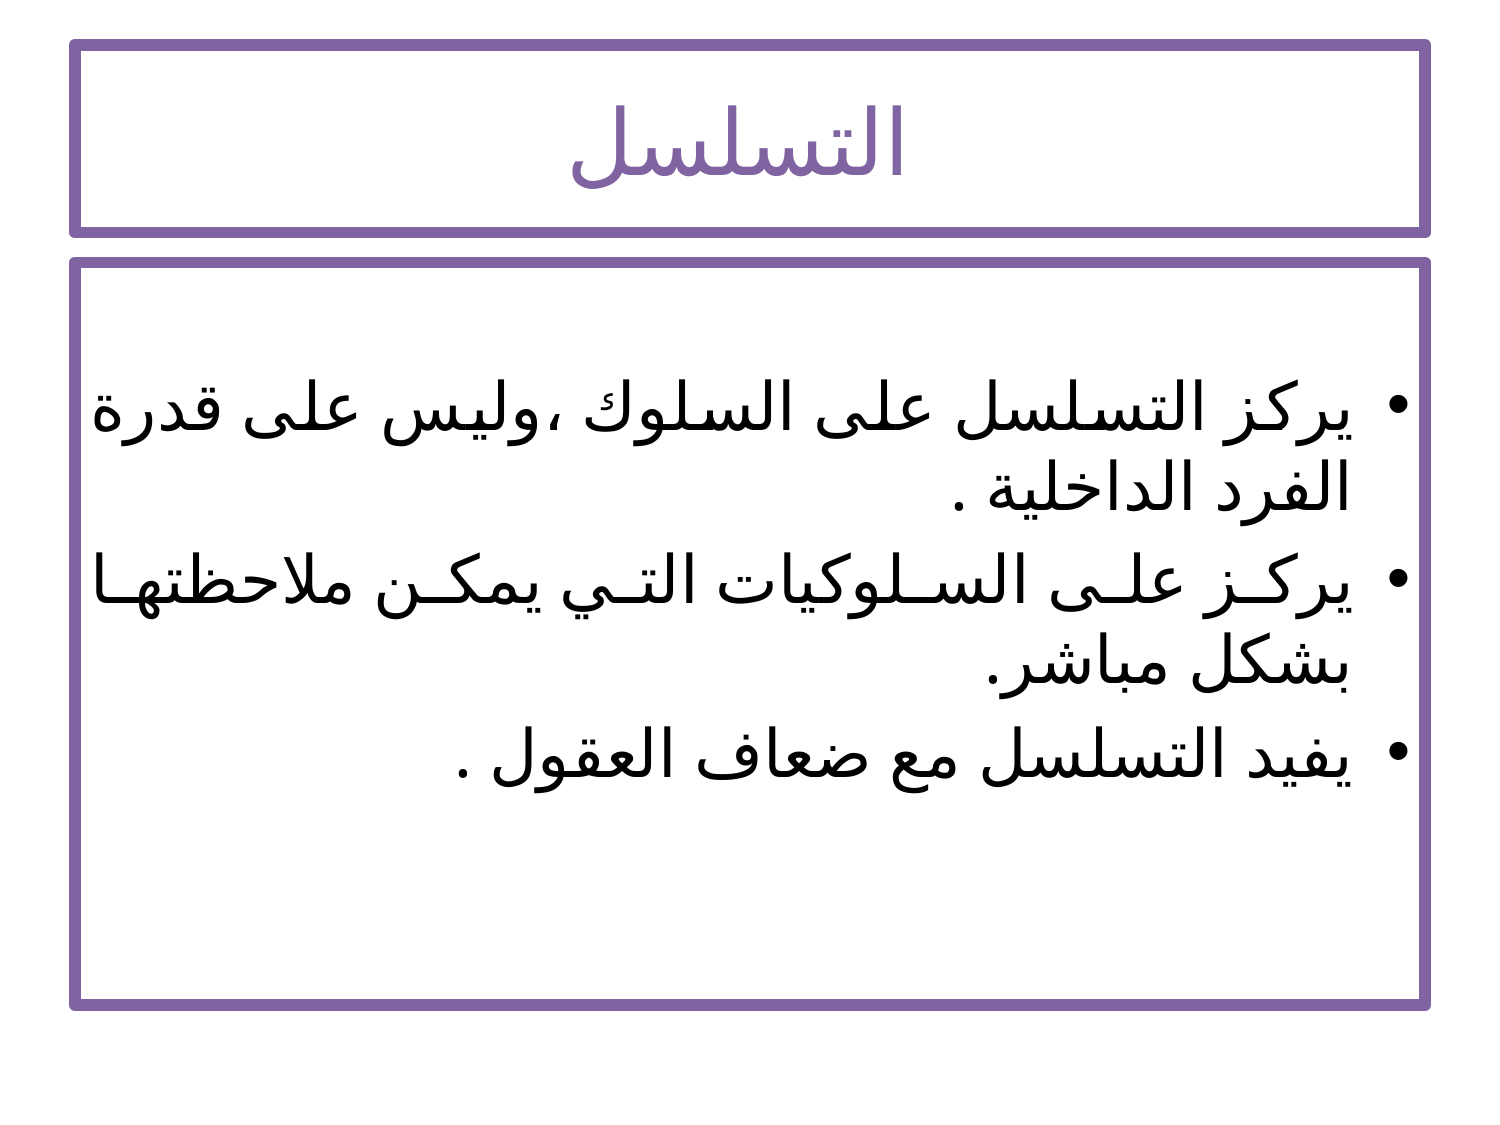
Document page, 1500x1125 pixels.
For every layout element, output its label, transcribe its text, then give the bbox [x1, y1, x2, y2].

title التسلسل [75, 45, 1425, 233]
list يركز التسلسل على السلوك ،وليس على قدرة الفرد الداخلية . يركز على السلوكيات التي يمكن ملاحظتها بشكل مباشر. يفيد التسلسل مع ضعاف العقول . [75, 262, 1425, 1005]
